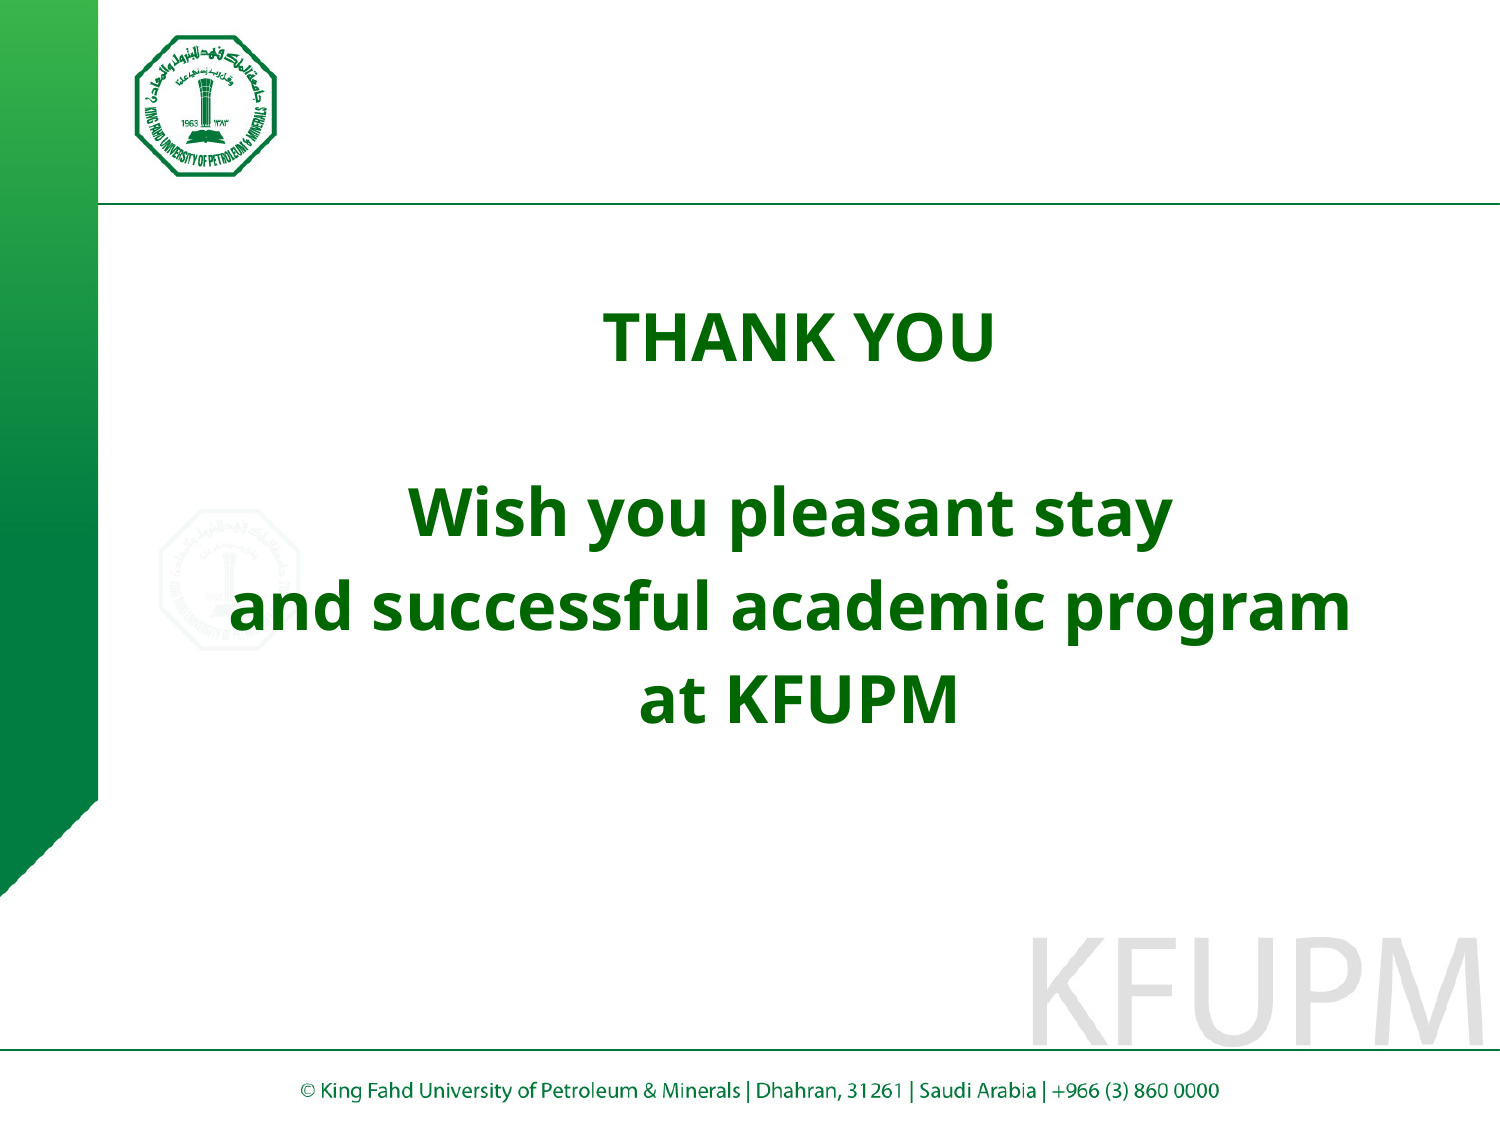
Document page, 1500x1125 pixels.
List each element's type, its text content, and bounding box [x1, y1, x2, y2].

picture [0, 0, 1500, 1103]
list THANK YOU Wish you pleasant stay and successful academic program at KFUPM [137, 287, 1463, 613]
